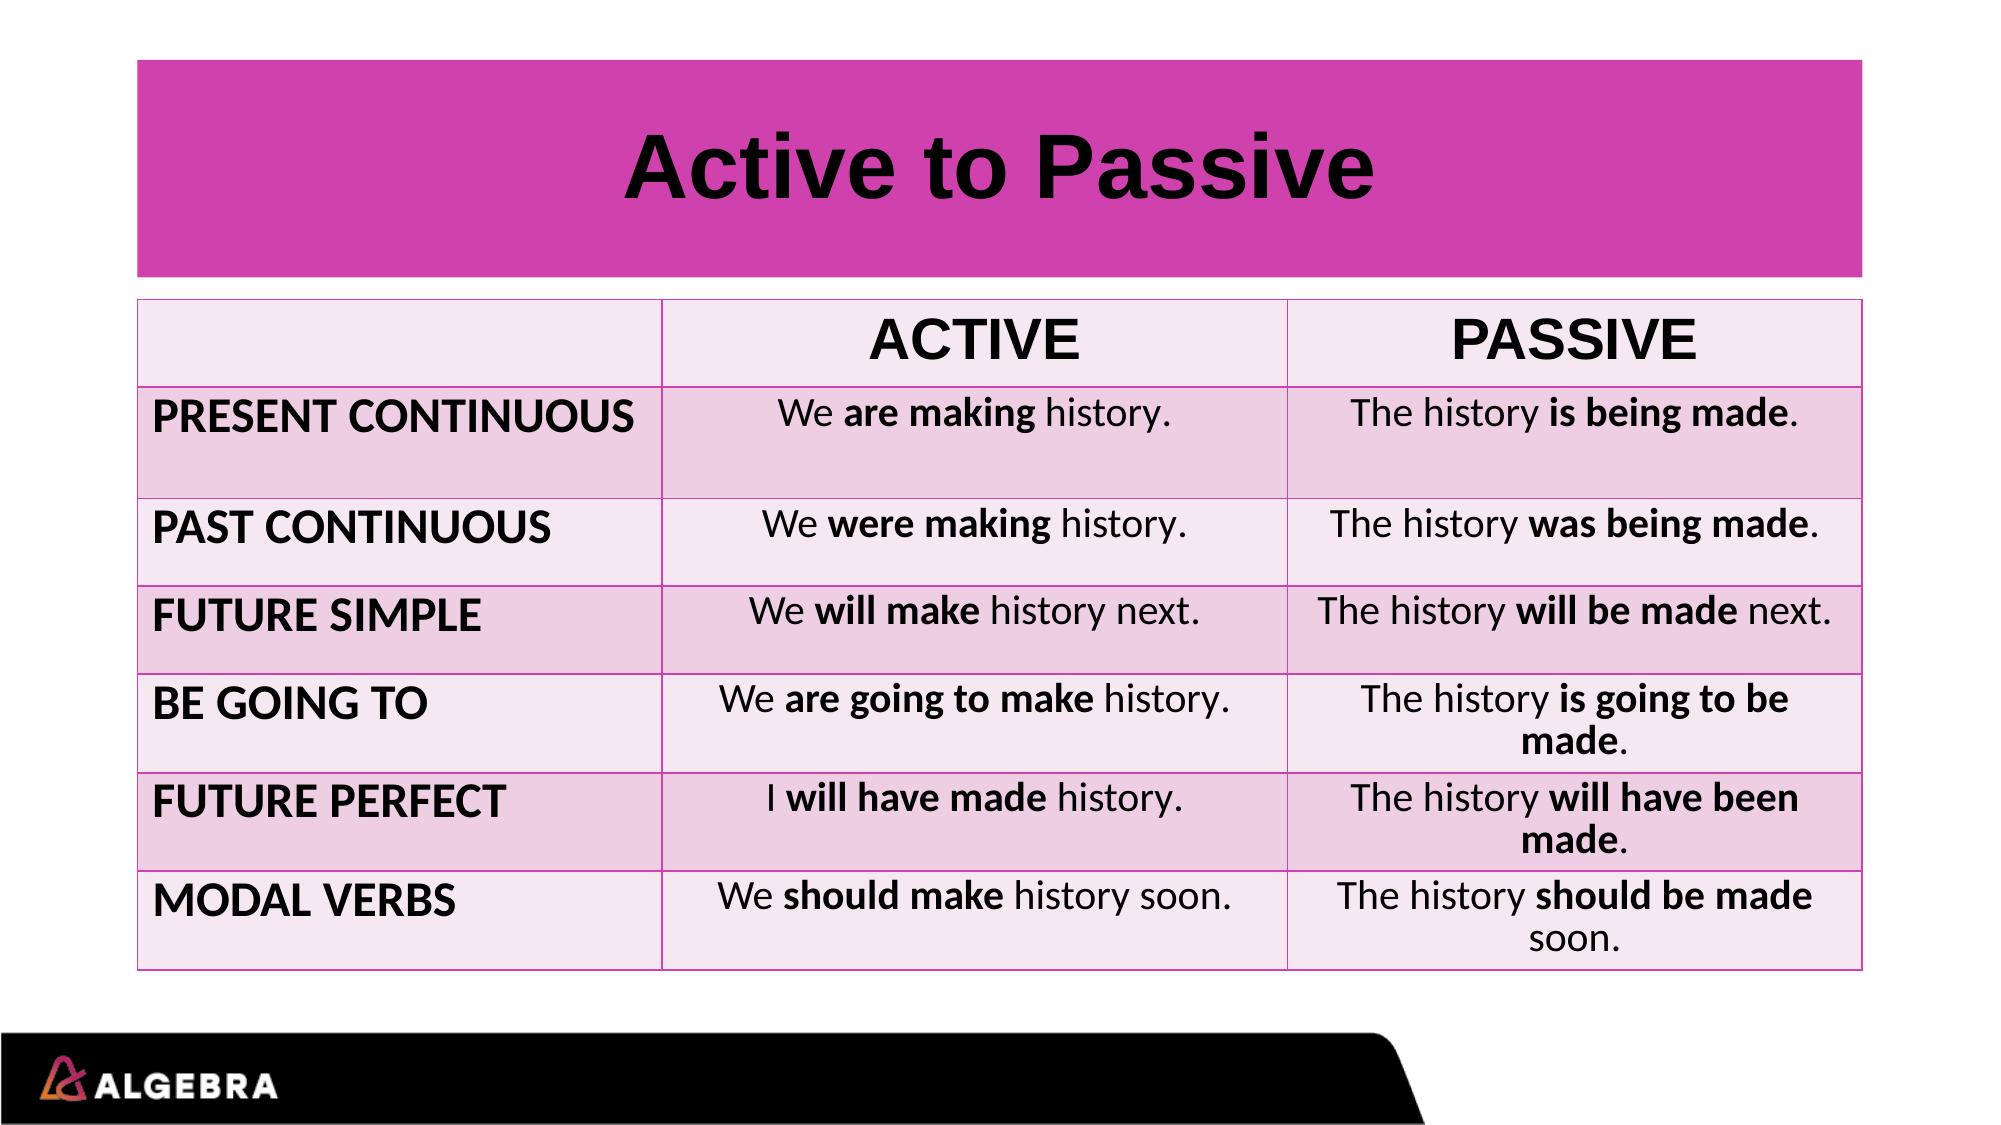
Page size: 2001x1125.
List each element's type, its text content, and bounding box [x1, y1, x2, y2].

table_cell We are making history. [663, 388, 1287, 498]
table_cell The history will have been made. [1288, 774, 1861, 870]
table_cell FUTURE PERFECT [138, 774, 661, 870]
title Active to Passive [137, 59, 1863, 278]
table_cell The history was being made. [1288, 499, 1861, 585]
table_cell The history is being made. [1288, 388, 1861, 498]
table_header [138, 300, 661, 386]
table_cell PRESENT CONTINUOUS [138, 388, 661, 498]
table_header ACTIVE [663, 300, 1287, 386]
table_cell The history is going to be made. [1288, 675, 1861, 772]
table_cell We were making history. [663, 499, 1287, 585]
table_cell The history will be made next. [1288, 587, 1861, 673]
picture [0, 1032, 1425, 1125]
table_cell We will make history next. [663, 587, 1287, 673]
table_cell We are going to make history. [663, 675, 1287, 772]
table_cell I will have made history. [663, 774, 1287, 870]
table_cell We should make history soon. [663, 872, 1287, 969]
table_cell PAST CONTINUOUS [138, 499, 661, 585]
table_header PASSIVE [1288, 300, 1861, 386]
table_cell The history should be made soon. [1288, 872, 1861, 969]
table_cell FUTURE SIMPLE [138, 587, 661, 673]
table_cell MODAL VERBS [138, 872, 661, 969]
table_cell BE GOING TO [138, 675, 661, 772]
